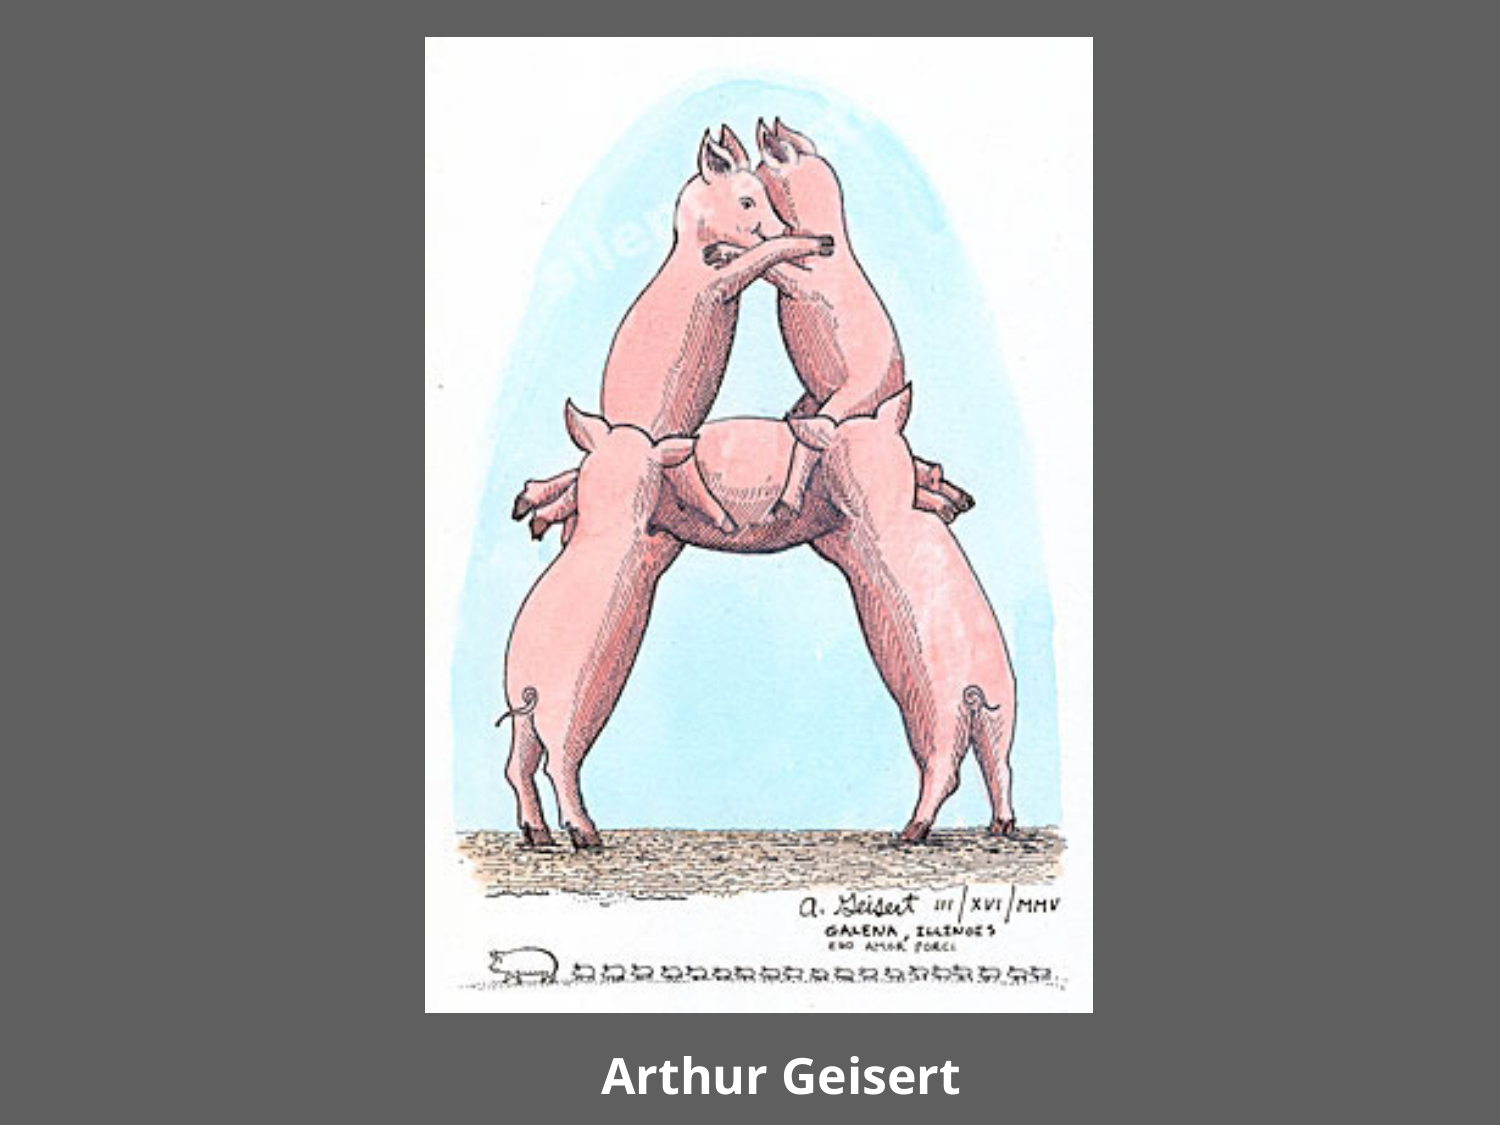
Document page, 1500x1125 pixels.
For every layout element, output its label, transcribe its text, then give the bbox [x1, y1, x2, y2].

picture [424, 37, 1094, 1013]
text_box Arthur Geisert [487, 1037, 1075, 1113]
